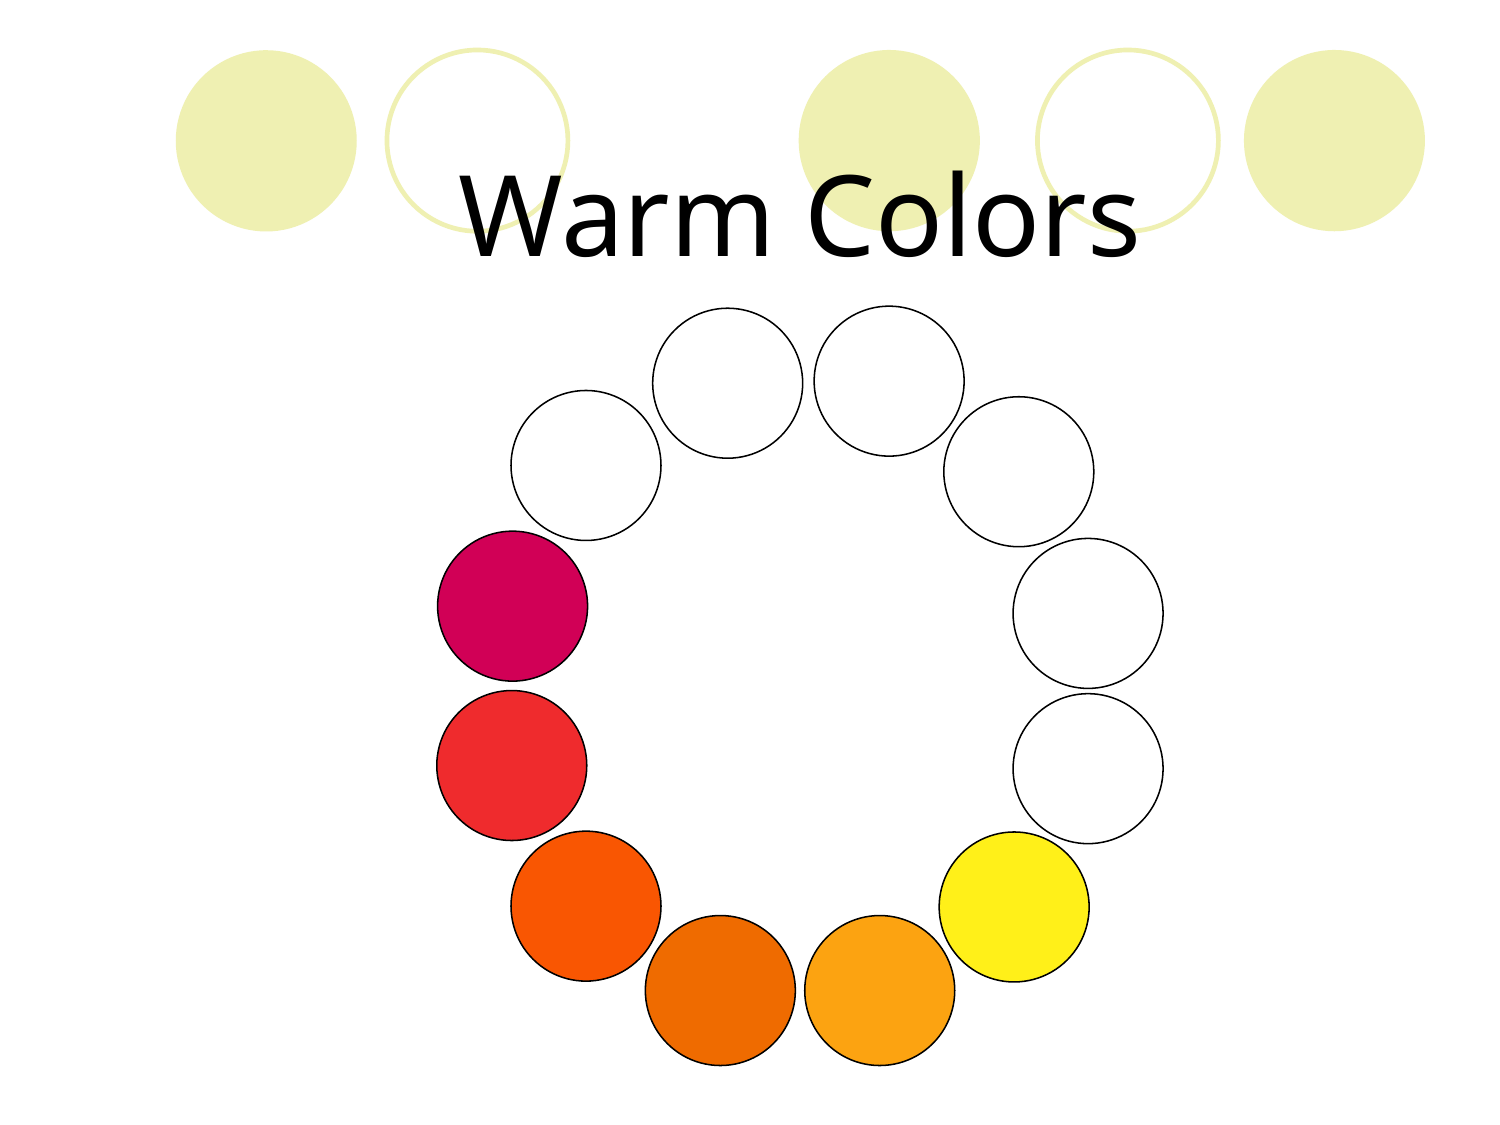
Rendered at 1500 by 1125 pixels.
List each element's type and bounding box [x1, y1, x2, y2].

text_box [312, 137, 1288, 1066]
